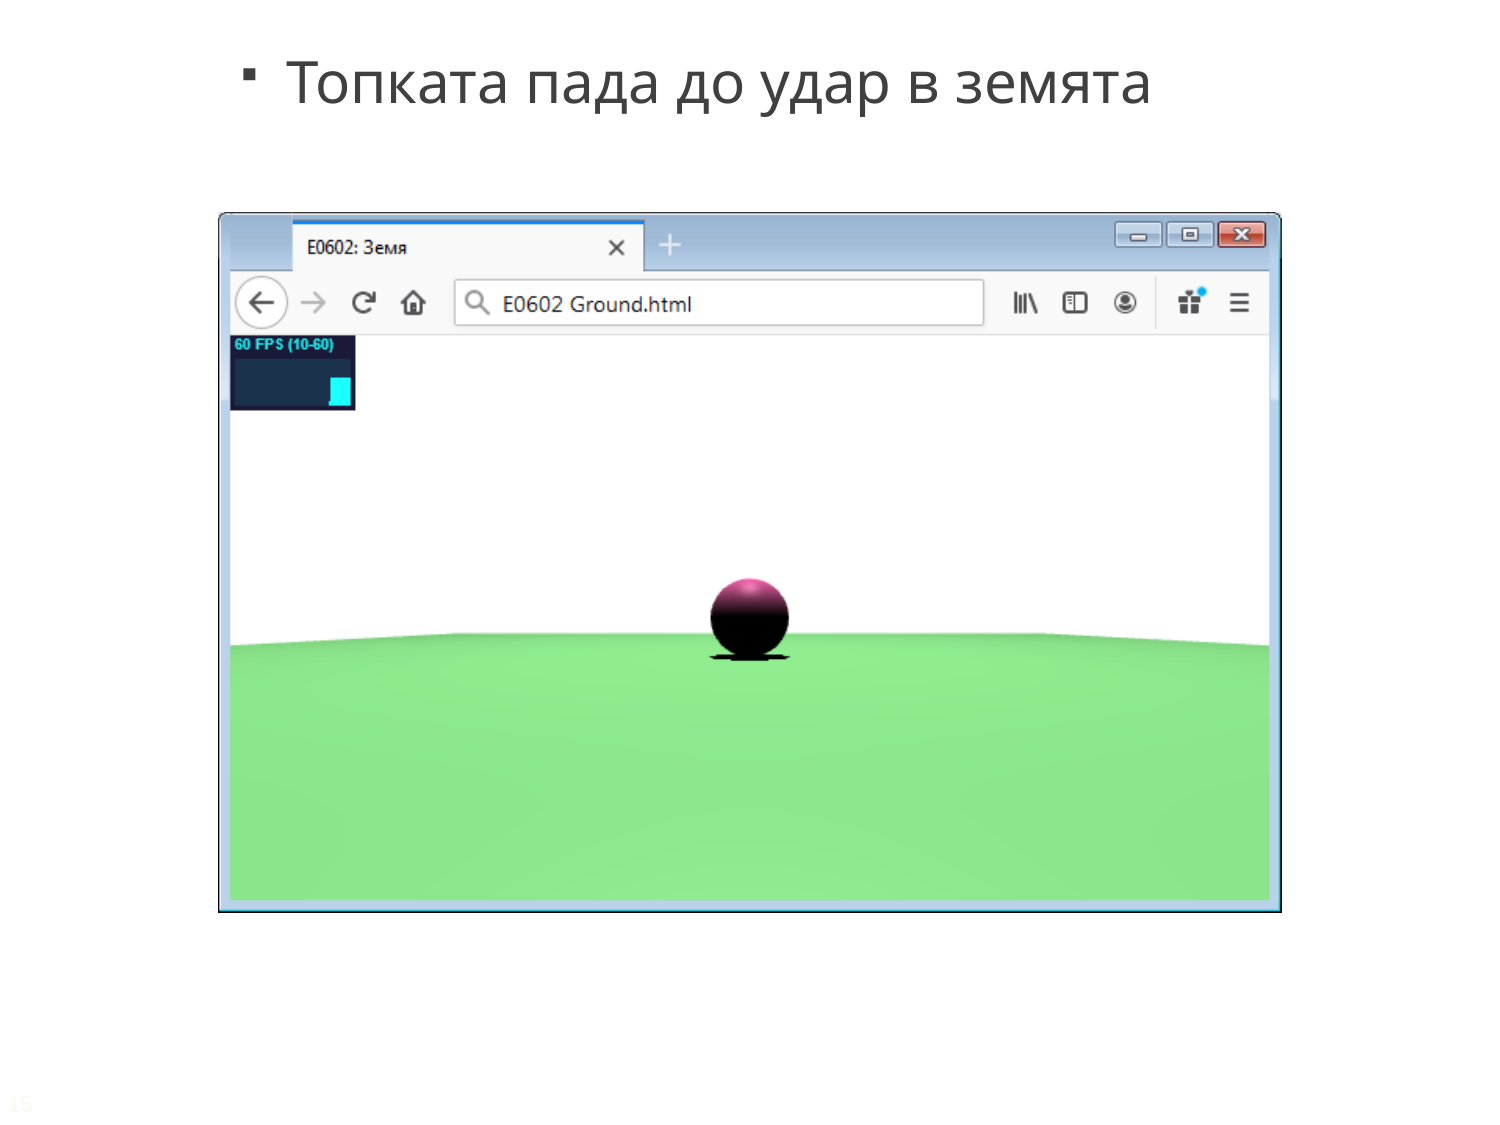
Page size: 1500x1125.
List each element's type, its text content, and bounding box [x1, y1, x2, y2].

list Топката пада до удар в земята [150, 37, 1488, 1113]
picture [218, 212, 1282, 913]
